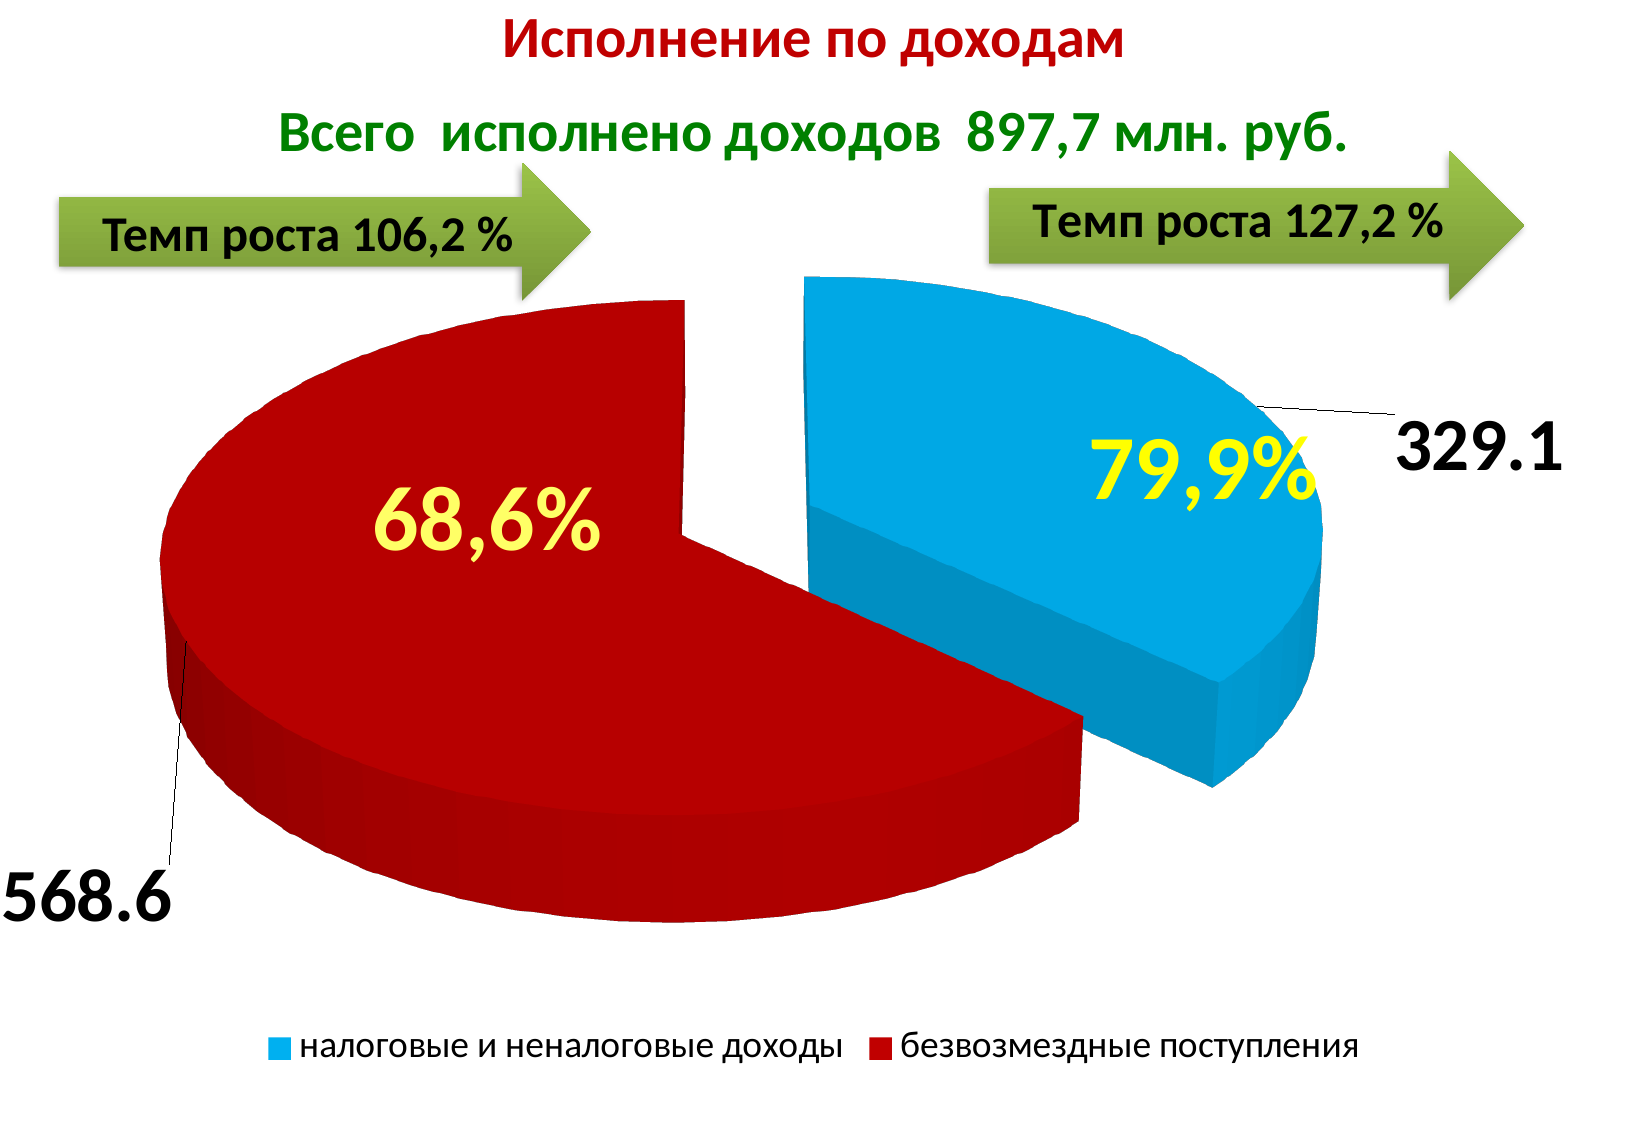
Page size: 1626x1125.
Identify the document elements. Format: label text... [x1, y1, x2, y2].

chart [1, 62, 1625, 1076]
title Исполнение по доходам [81, 0, 1561, 60]
